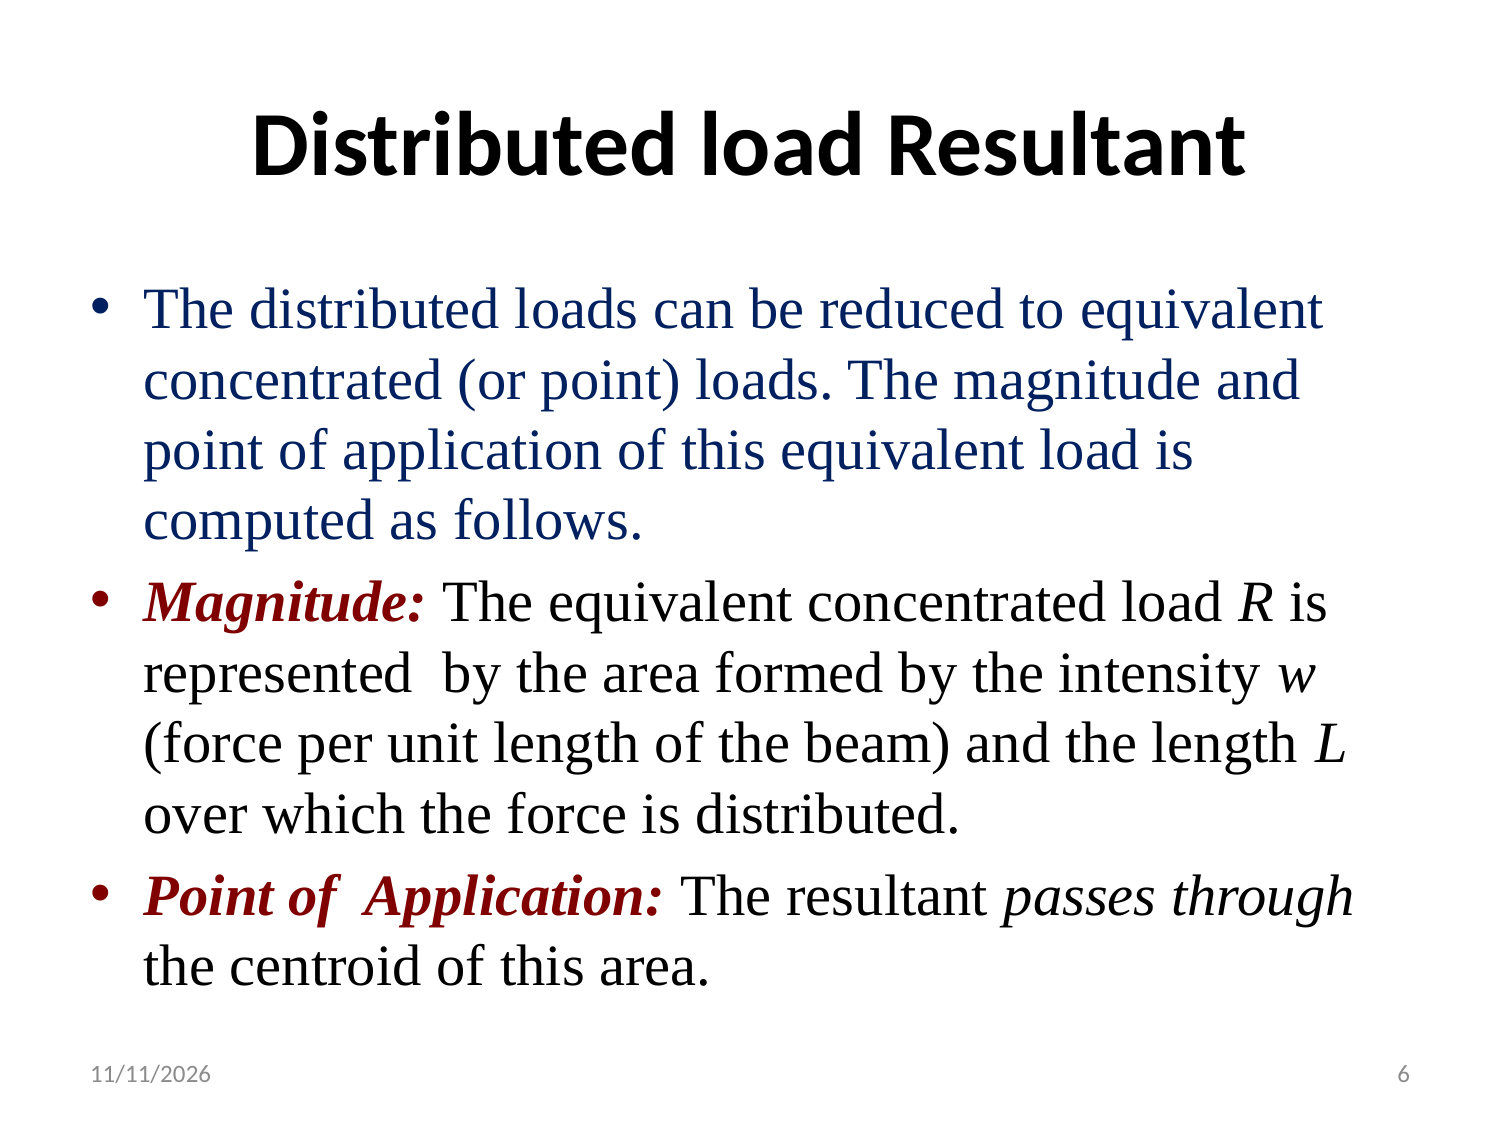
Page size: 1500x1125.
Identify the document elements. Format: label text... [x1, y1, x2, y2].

title Distributed load Resultant [75, 45, 1425, 233]
slide_number 6 [1074, 1042, 1425, 1103]
list The distributed loads can be reduced to equivalent concentrated (or point) loads. The magnitude and point of application of this equivalent load is computed as follows. Magnitude: The equivalent concentrated load R is represented by the area formed by the intensity w (force per unit length of the beam) and the length L over which the force is distributed. Point of Application: The resultant passes through the centroid of this area. [75, 262, 1425, 1005]
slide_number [75, 1042, 425, 1103]
